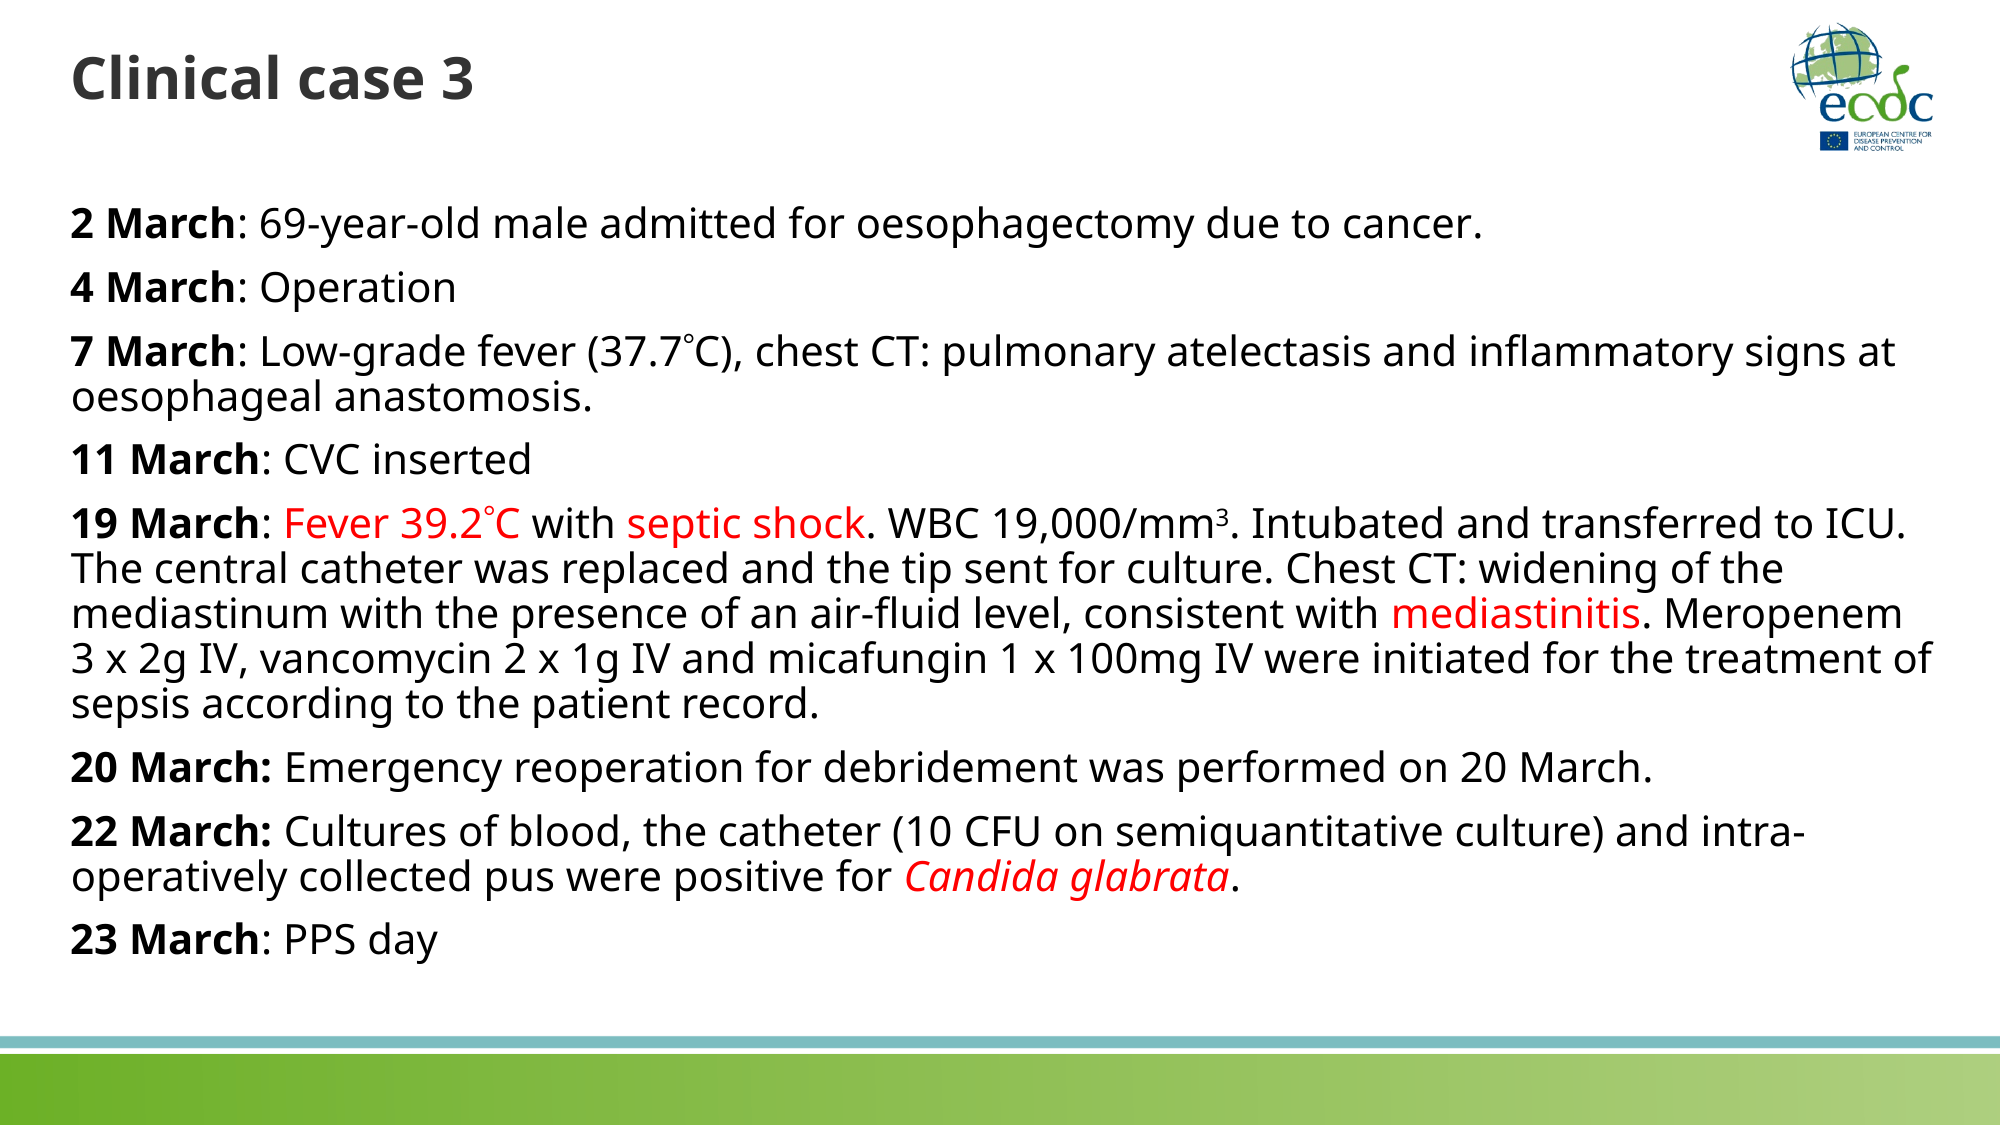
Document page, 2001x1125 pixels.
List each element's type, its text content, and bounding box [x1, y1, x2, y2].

title Clinical case 3 [70, 49, 1764, 180]
picture [0, 0, 2000, 1125]
list 2 March: 69-year-old male admitted for oesophagectomy due to cancer. 4 March: Operation 7 March: Low-grade fever (37.7C), chest CT: pulmonary atelectasis and inflammatory signs at oesophageal anastomosis. 11 March: CVC inserted 19 March: Fever 39.2C with septic shock. WBC 19,000/mm3. Intubated and transferred to ICU. The central catheter was replaced and the tip sent for culture. Chest CT: widening of the mediastinum with the presence of an air-fluid level, consistent with mediastinitis. Meropenem 3 x 2g IV, vancomycin 2 x 1g IV and micafungin 1 x 100mg IV were initiated for the treatment of sepsis according to the patient record. 20 March: Emergency reoperation for debridement was performed on 20 March. 22 March: Cultures of blood, the catheter (10 CFU on semiquantitative culture) and intra-operatively collected pus were positive for Candida glabrata. 23 March: PPS day [70, 202, 1936, 1025]
